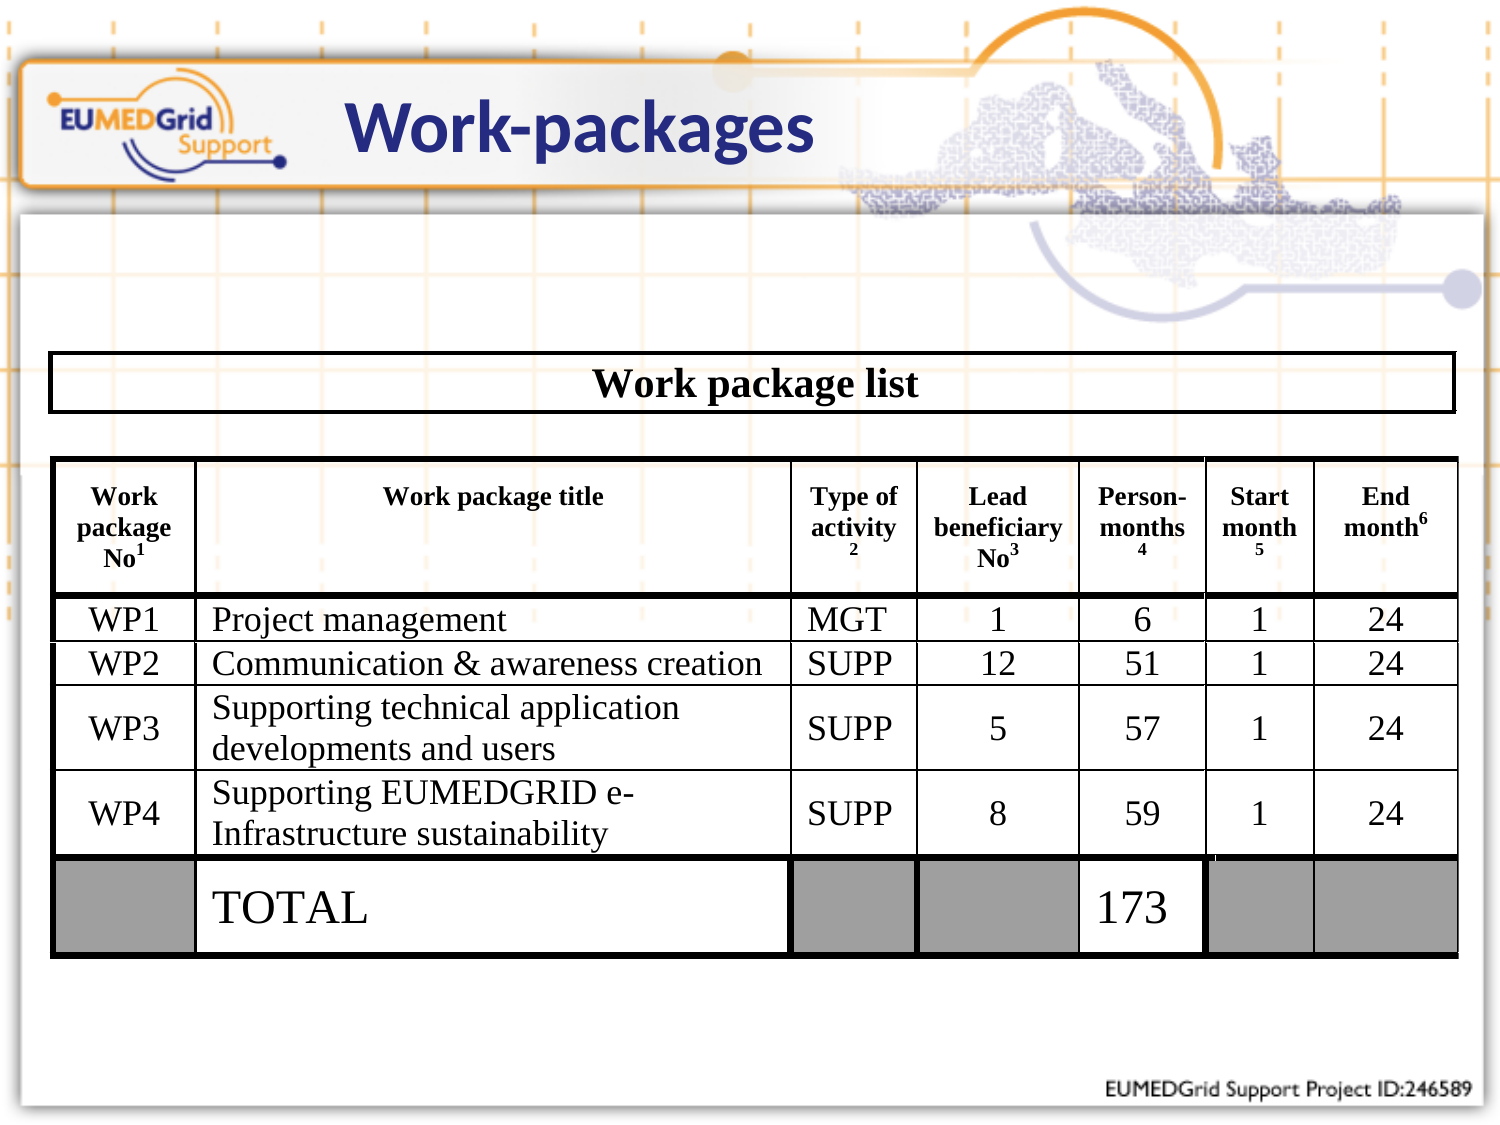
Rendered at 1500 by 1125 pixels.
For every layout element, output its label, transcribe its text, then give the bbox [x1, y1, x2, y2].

title Work-packages [328, 44, 1426, 200]
picture [0, 0, 1500, 1125]
